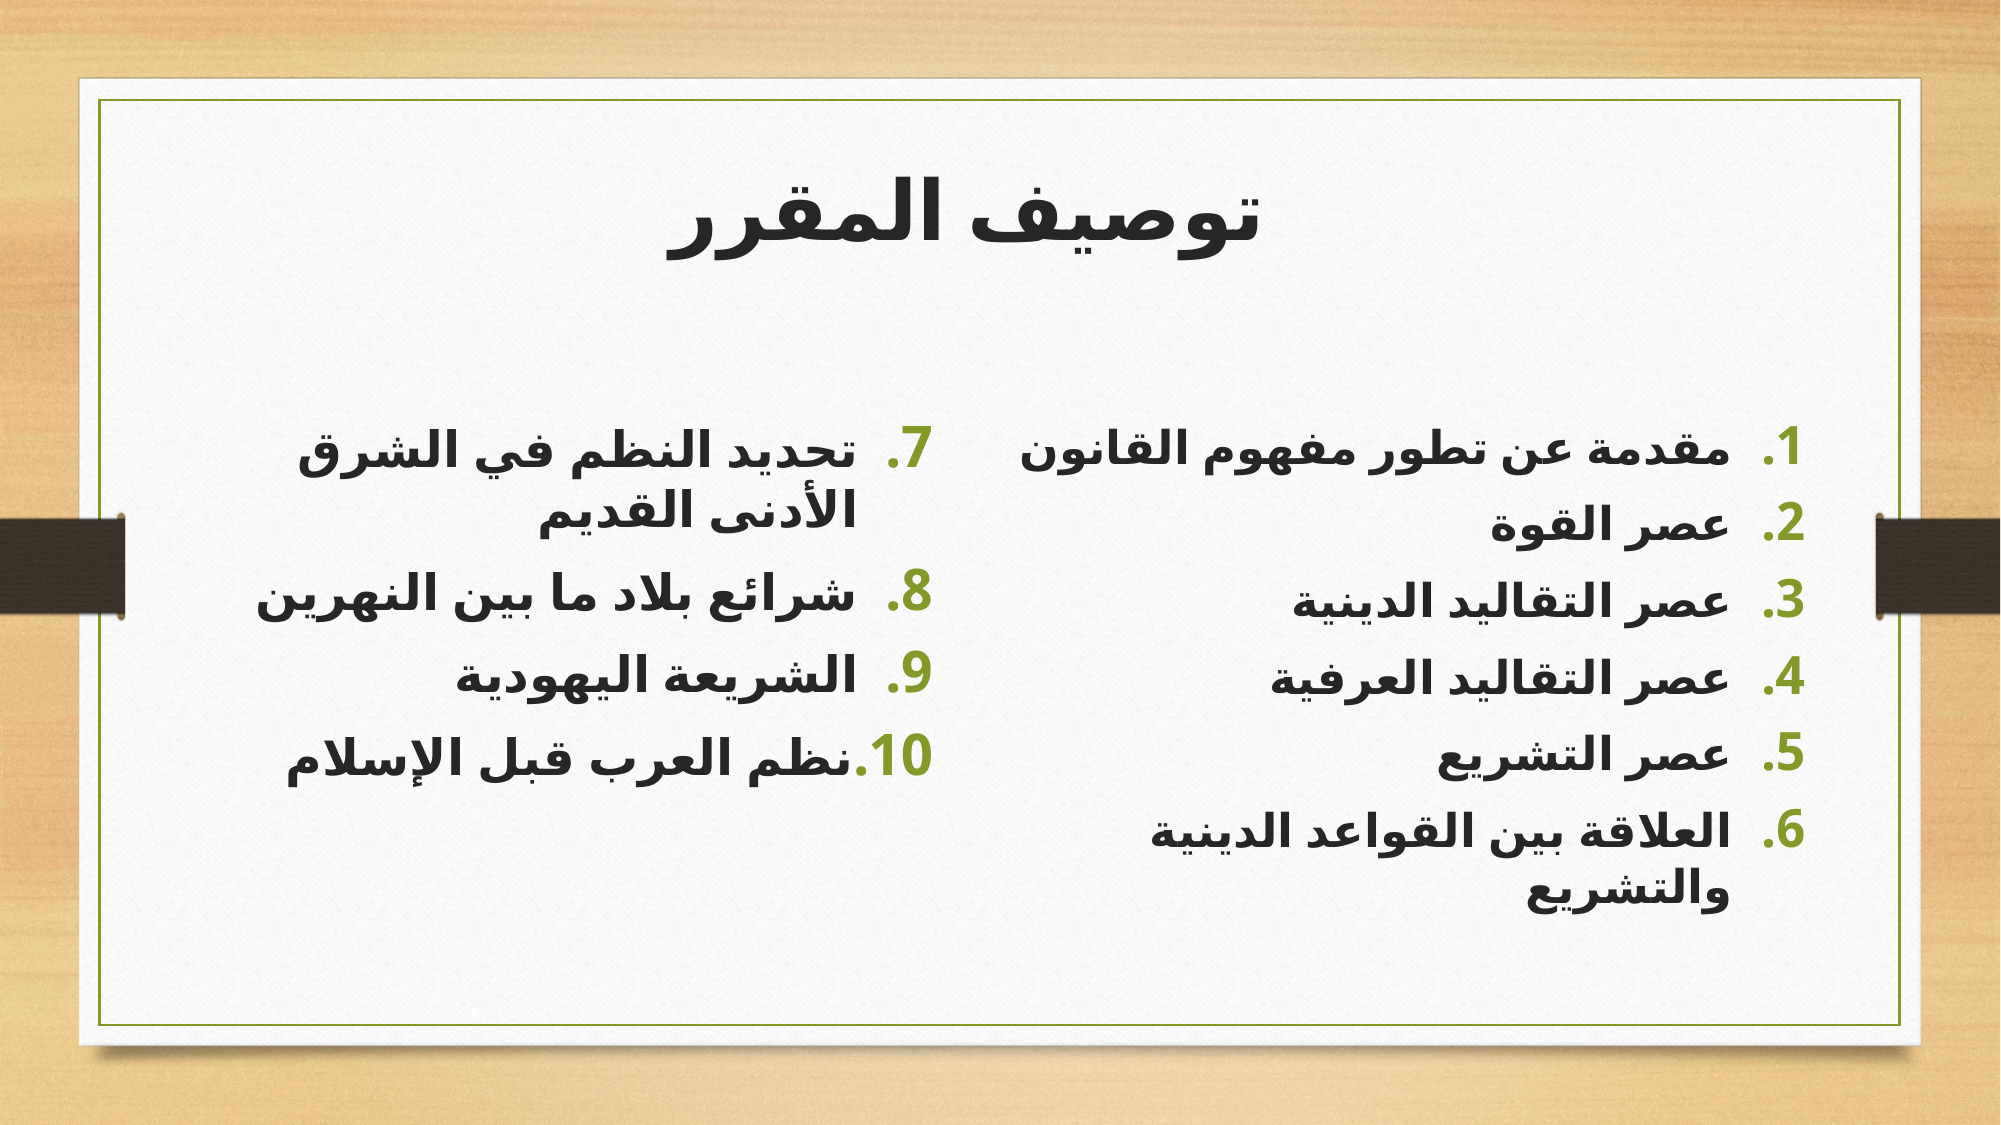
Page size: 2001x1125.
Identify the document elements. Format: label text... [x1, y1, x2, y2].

text_box تحديد النظم في الشرق الأدنى القديم شرائع بلاد ما بين النهرين الشريعة اليهودية نظم العرب قبل الإسلام [130, 410, 949, 964]
text_box مقدمة عن تطور مفهوم القانون عصر القوة عصر التقاليد الدينية عصر التقاليد العرفية عصر التشريع العلاقة بين القواعد الدينية والتشريع [999, 410, 1818, 964]
list توصيف المقرر [146, 150, 1790, 964]
picture [0, 0, 2001, 1125]
